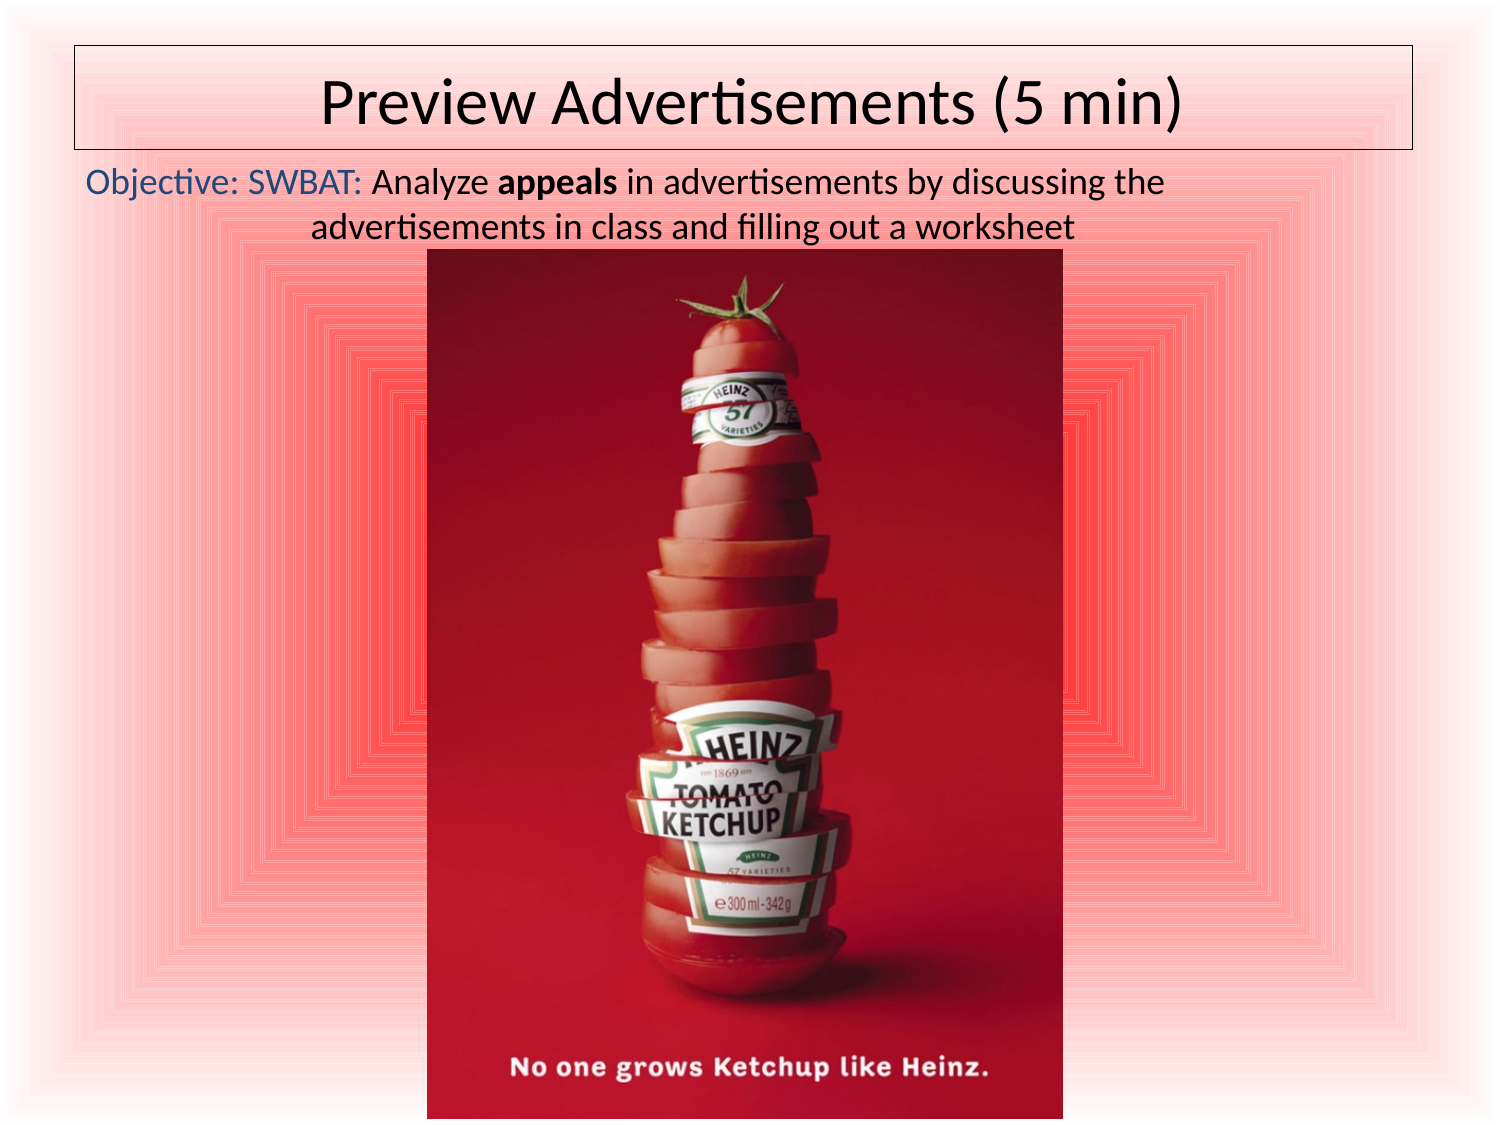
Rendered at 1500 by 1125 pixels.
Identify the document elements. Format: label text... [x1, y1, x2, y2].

text_box Preview Advertisements (5 min) [74, 45, 1413, 149]
text_box Objective: SWBAT: Analyze appeals in advertisements by discussing the advertisements in class and filling out a worksheet [70, 149, 1413, 255]
picture [427, 249, 1063, 1120]
